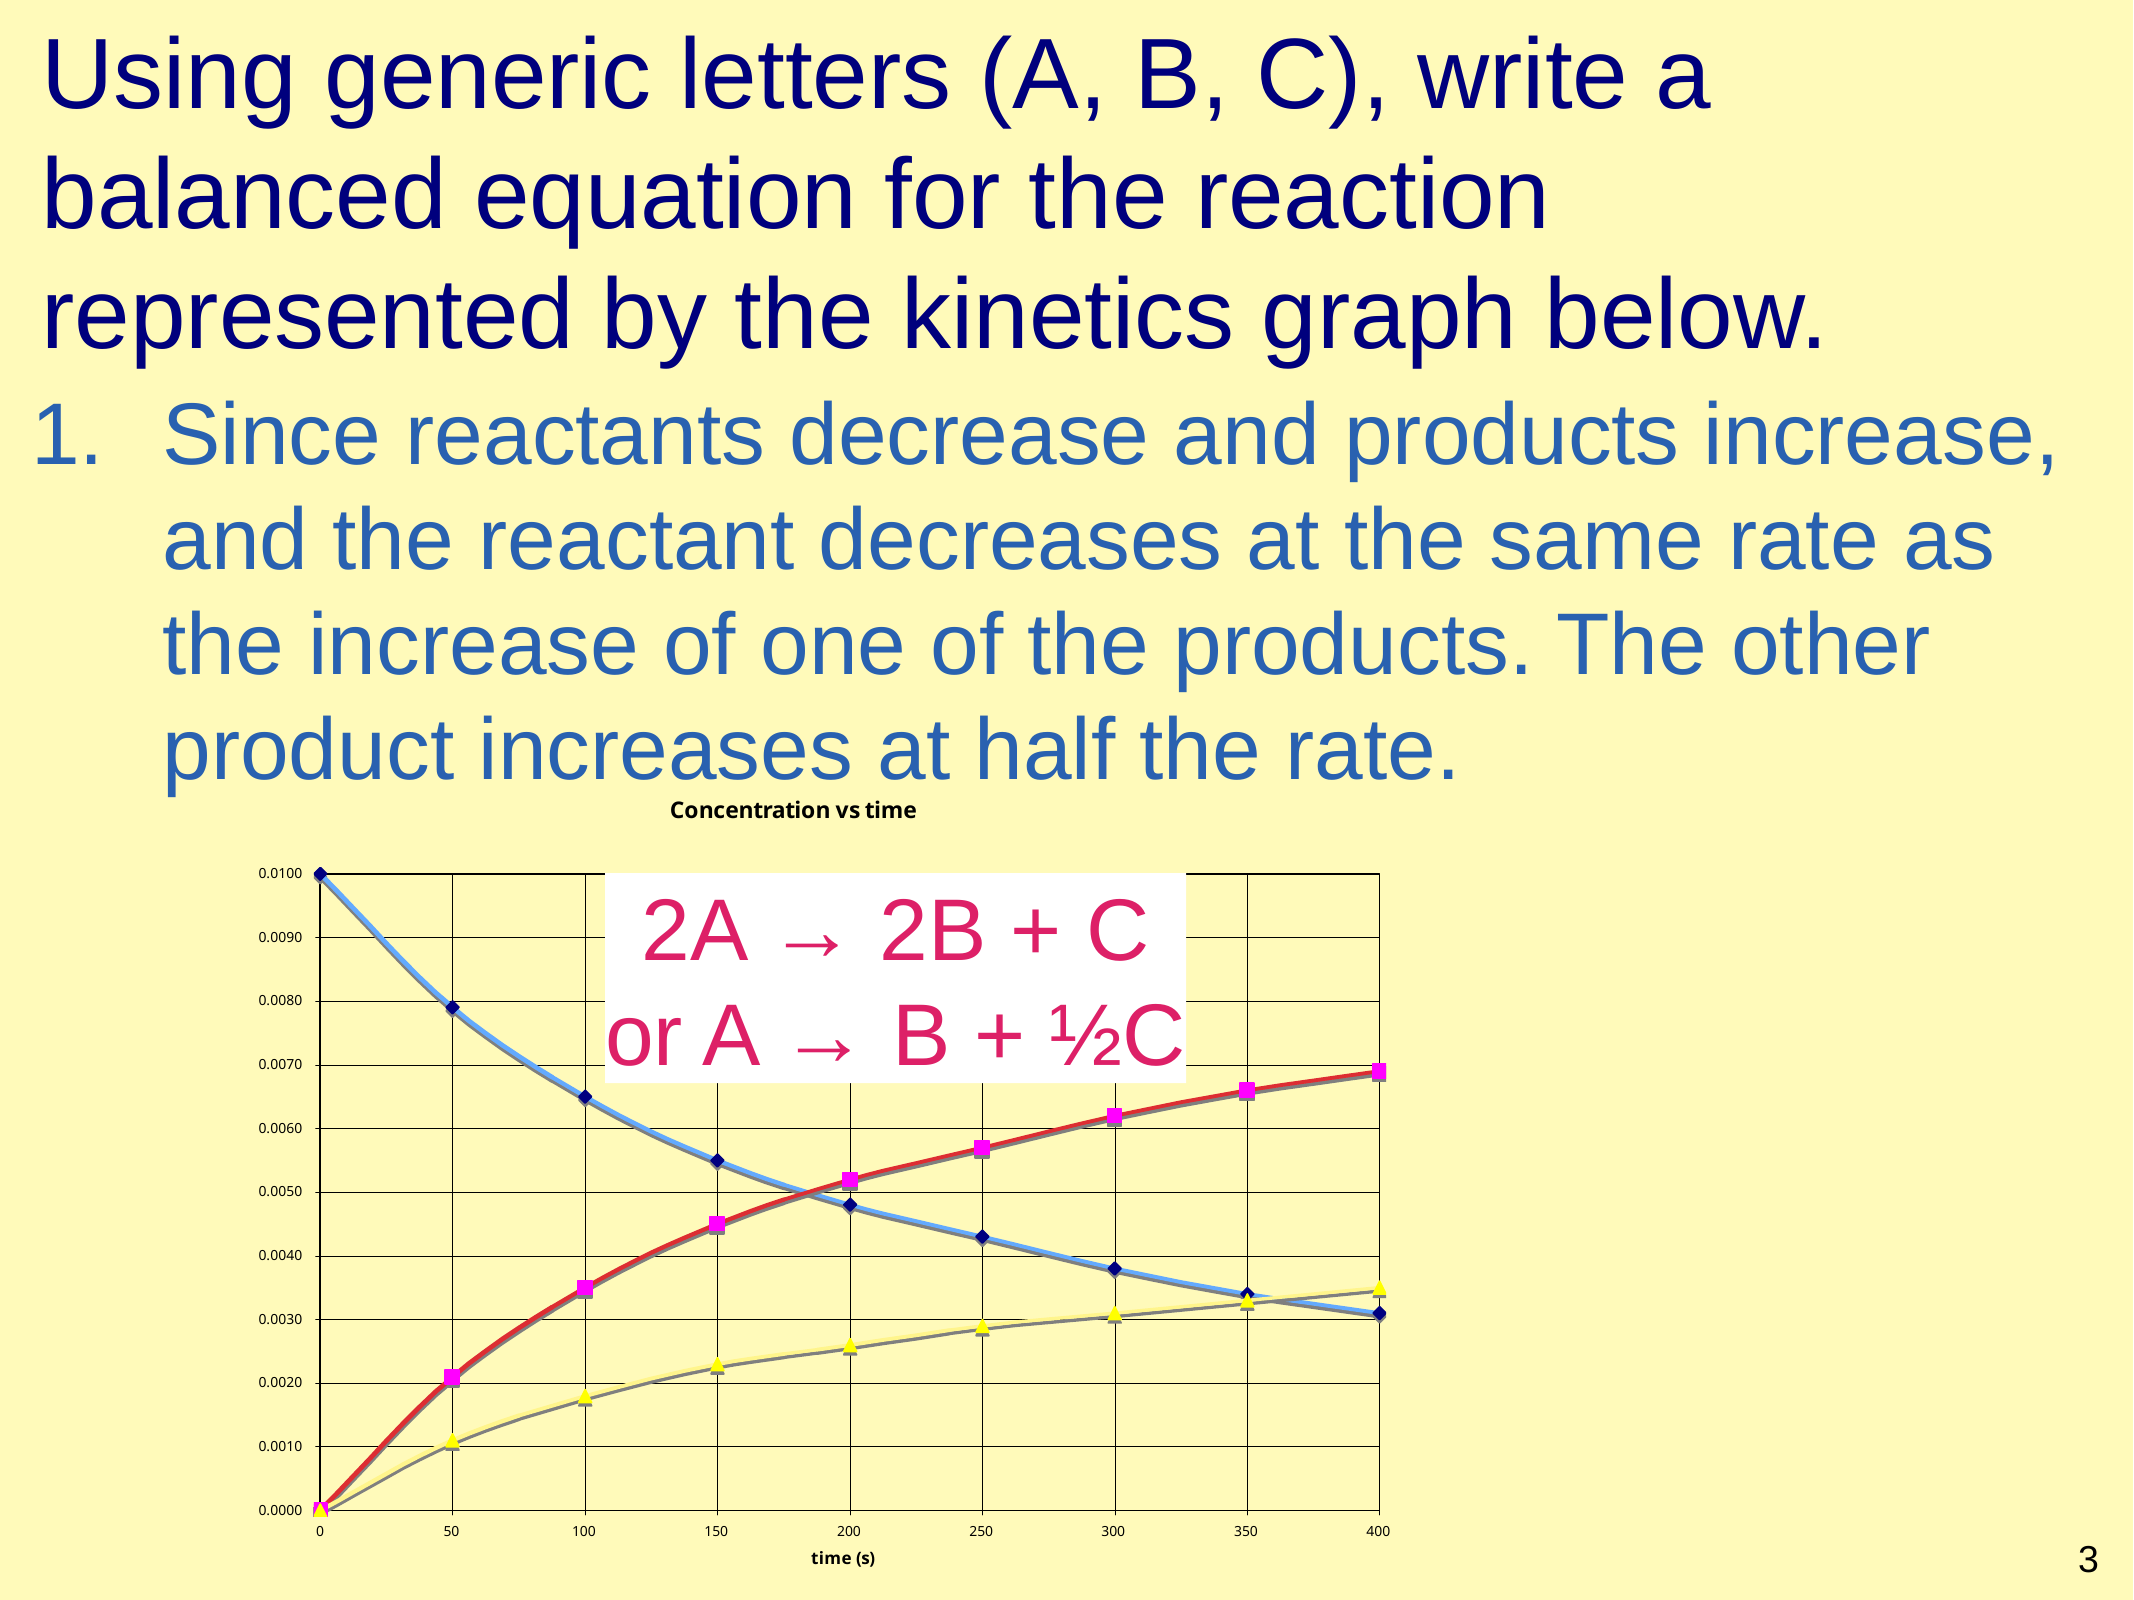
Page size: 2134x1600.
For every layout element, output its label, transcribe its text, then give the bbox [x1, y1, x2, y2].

slide_number 3 [2057, 1526, 2120, 1586]
title Using generic letters (A, B, C), write a balanced equation for the reaction represented by the kinetics graph below. [32, 0, 2113, 399]
picture [205, 766, 1417, 1595]
list Since reactants decrease and products increase, and the reactant decreases at the same rate as the increase of one of the products. The other product increases at half the rate. [22, 368, 2109, 801]
